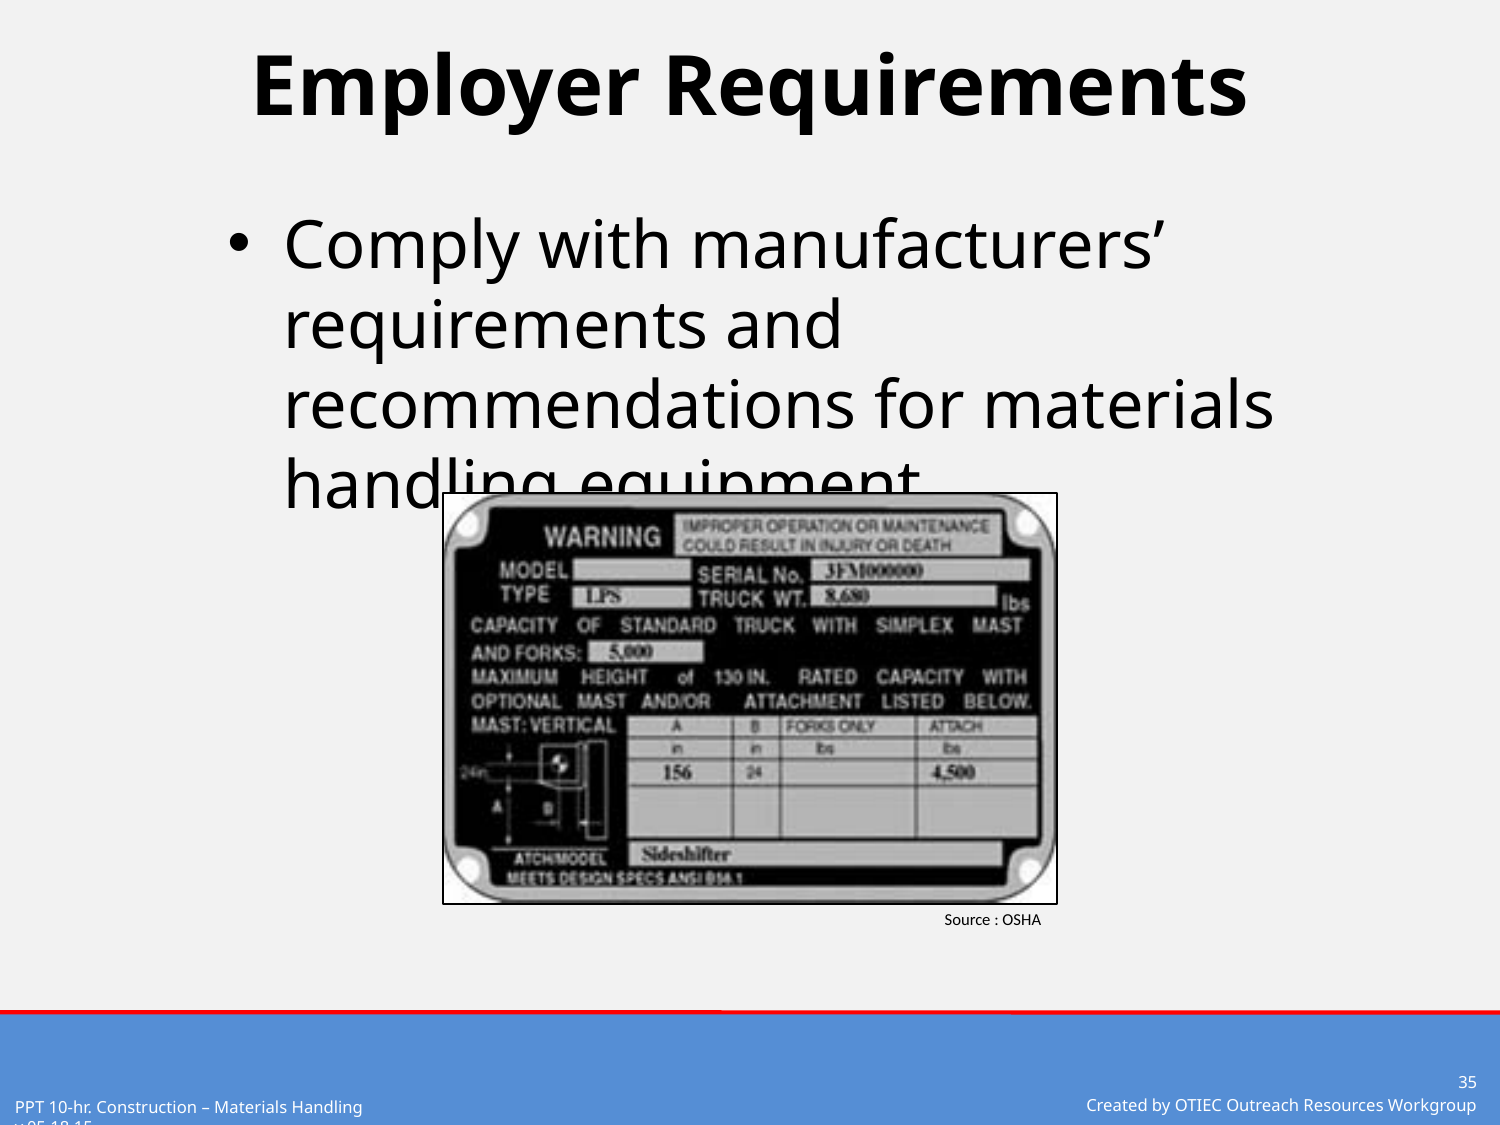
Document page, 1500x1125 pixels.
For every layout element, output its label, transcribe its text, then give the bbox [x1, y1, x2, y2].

text_box Source : OSHA [814, 909, 1057, 937]
picture [443, 493, 1057, 904]
title Employer Requirements [75, 24, 1425, 213]
list Comply with manufacturers’ requirements and recommendations for materials handling equipment. [212, 193, 1450, 572]
